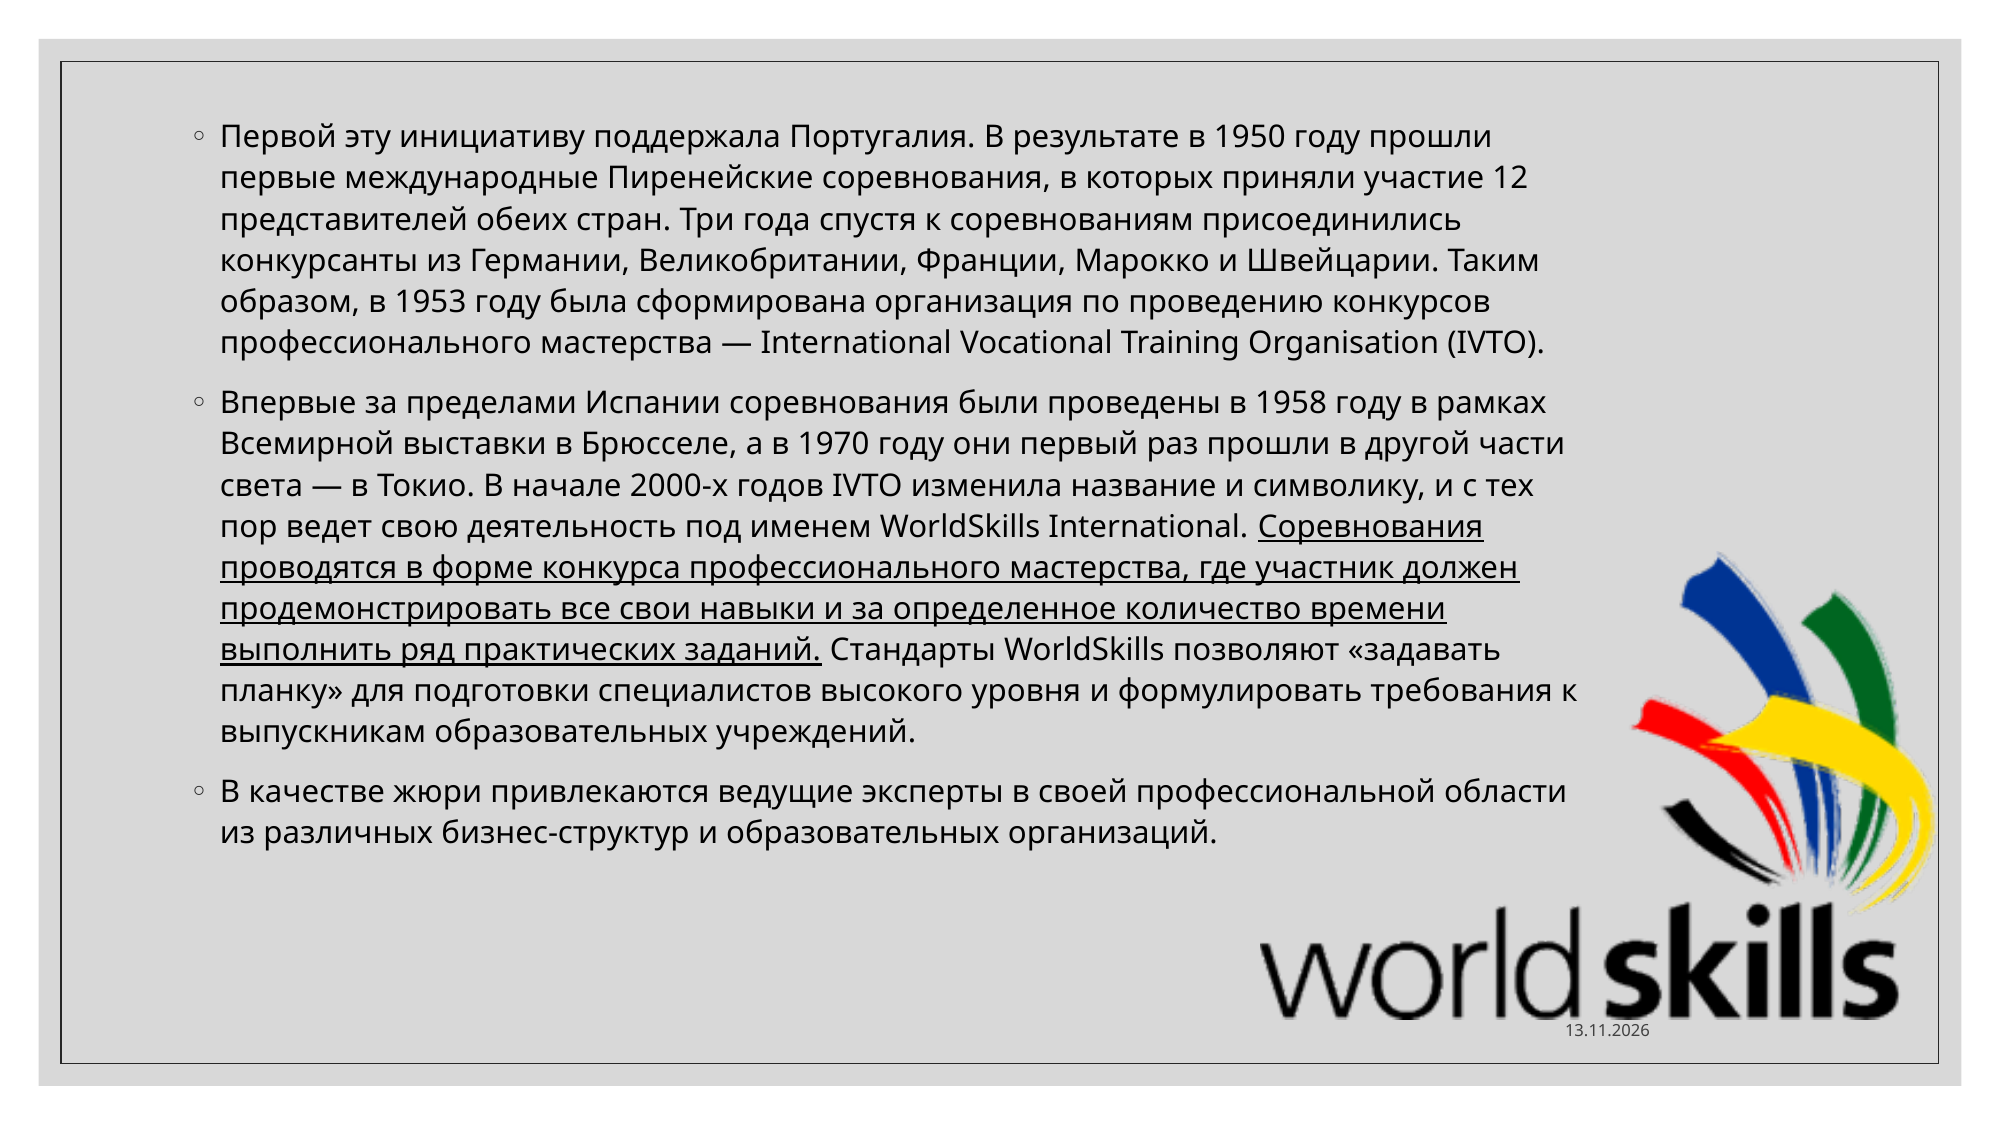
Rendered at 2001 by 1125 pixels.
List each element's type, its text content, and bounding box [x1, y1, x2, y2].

picture [1260, 551, 1938, 1020]
list Первой эту инициативу поддержала Португалия. В результате в 1950 году прошли первые международные Пиренейские соревнования, в которых приняли участие 12 представителей обеих стран. Три года спустя к соревнованиям присоединились конкурсанты из Германии, Великобритании, Франции, Марокко и Швейцарии. Таким образом, в 1953 году была сформирована организация по проведению конкурсов профессионального мастерства — International Vocational Training Organisation (IVTO). Впервые за пределами Испании соревнования были проведены в 1958 году в рамках Всемирной выставки в Брюсселе, а в 1970 году они первый раз прошли в другой части света — в Токио. В начале 2000-х годов IVTO изменила название и символику, и с тех пор ведет свою деятельность под именем WorldSkills International. Соревнования проводятся в форме конкурса профессионального мастерства, где участник должен продемонстрировать все свои навыки и за определенное количество времени выполнить ряд практических заданий. Стандарты WorldSkills позволяют «задавать планку» для подготовки специалистов высокого уровня и формулировать требования к выпускникам образовательных учреждений. В качестве жюри привлекаются ведущие эксперты в своей профессиональной области из различных бизнес-структур и образовательных организаций. [174, 105, 1606, 927]
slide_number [1190, 990, 1665, 1050]
